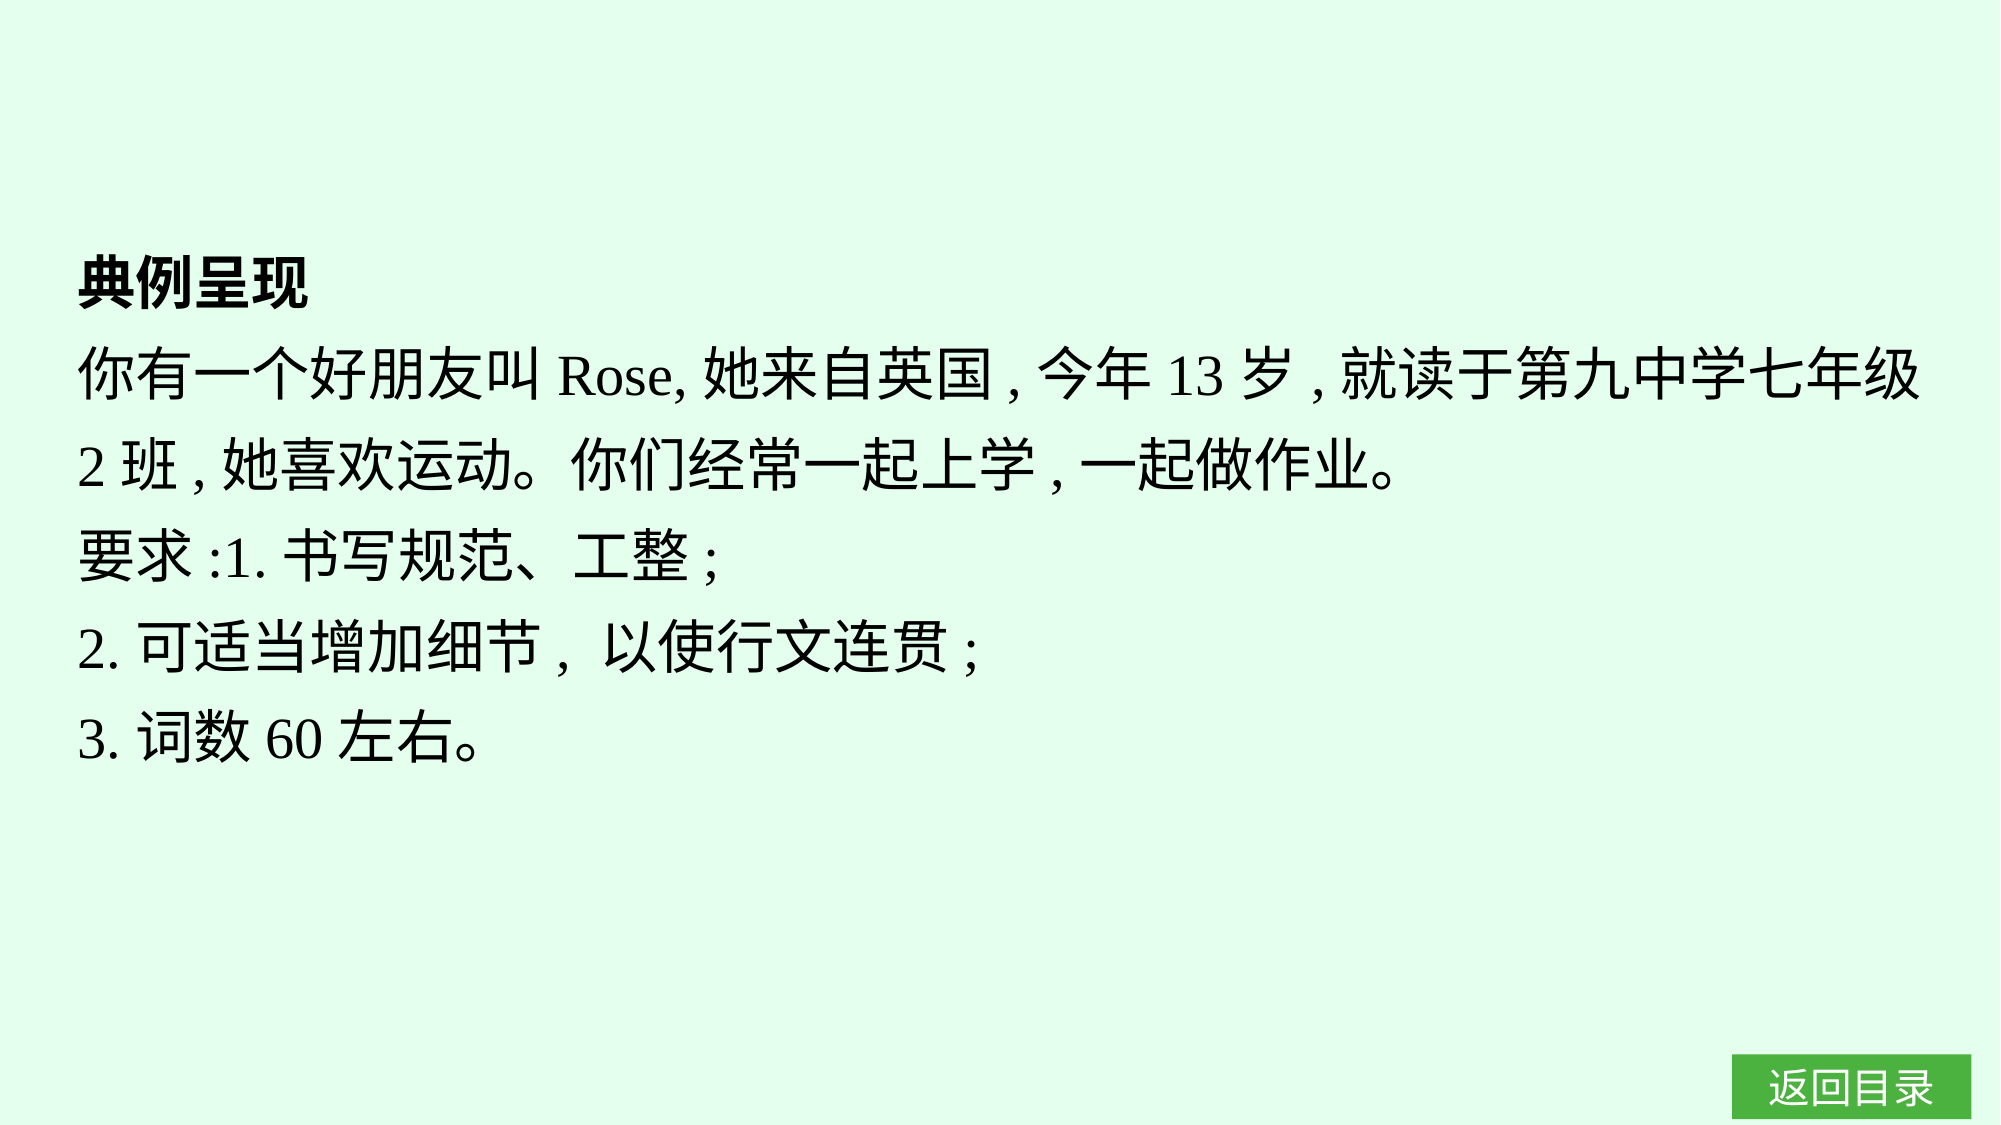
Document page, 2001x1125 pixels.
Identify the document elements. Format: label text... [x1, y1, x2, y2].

text_box 典例呈现 你有一个好朋友叫Rose,她来自英国,今年13岁,就读于第九中学七年级2班,她喜欢运动。你们经常一起上学,一起做作业。 要求:1.书写规范、工整; 2.可适当增加细节, 以使行文连贯; 3.词数60左右。 [62, 217, 1938, 778]
